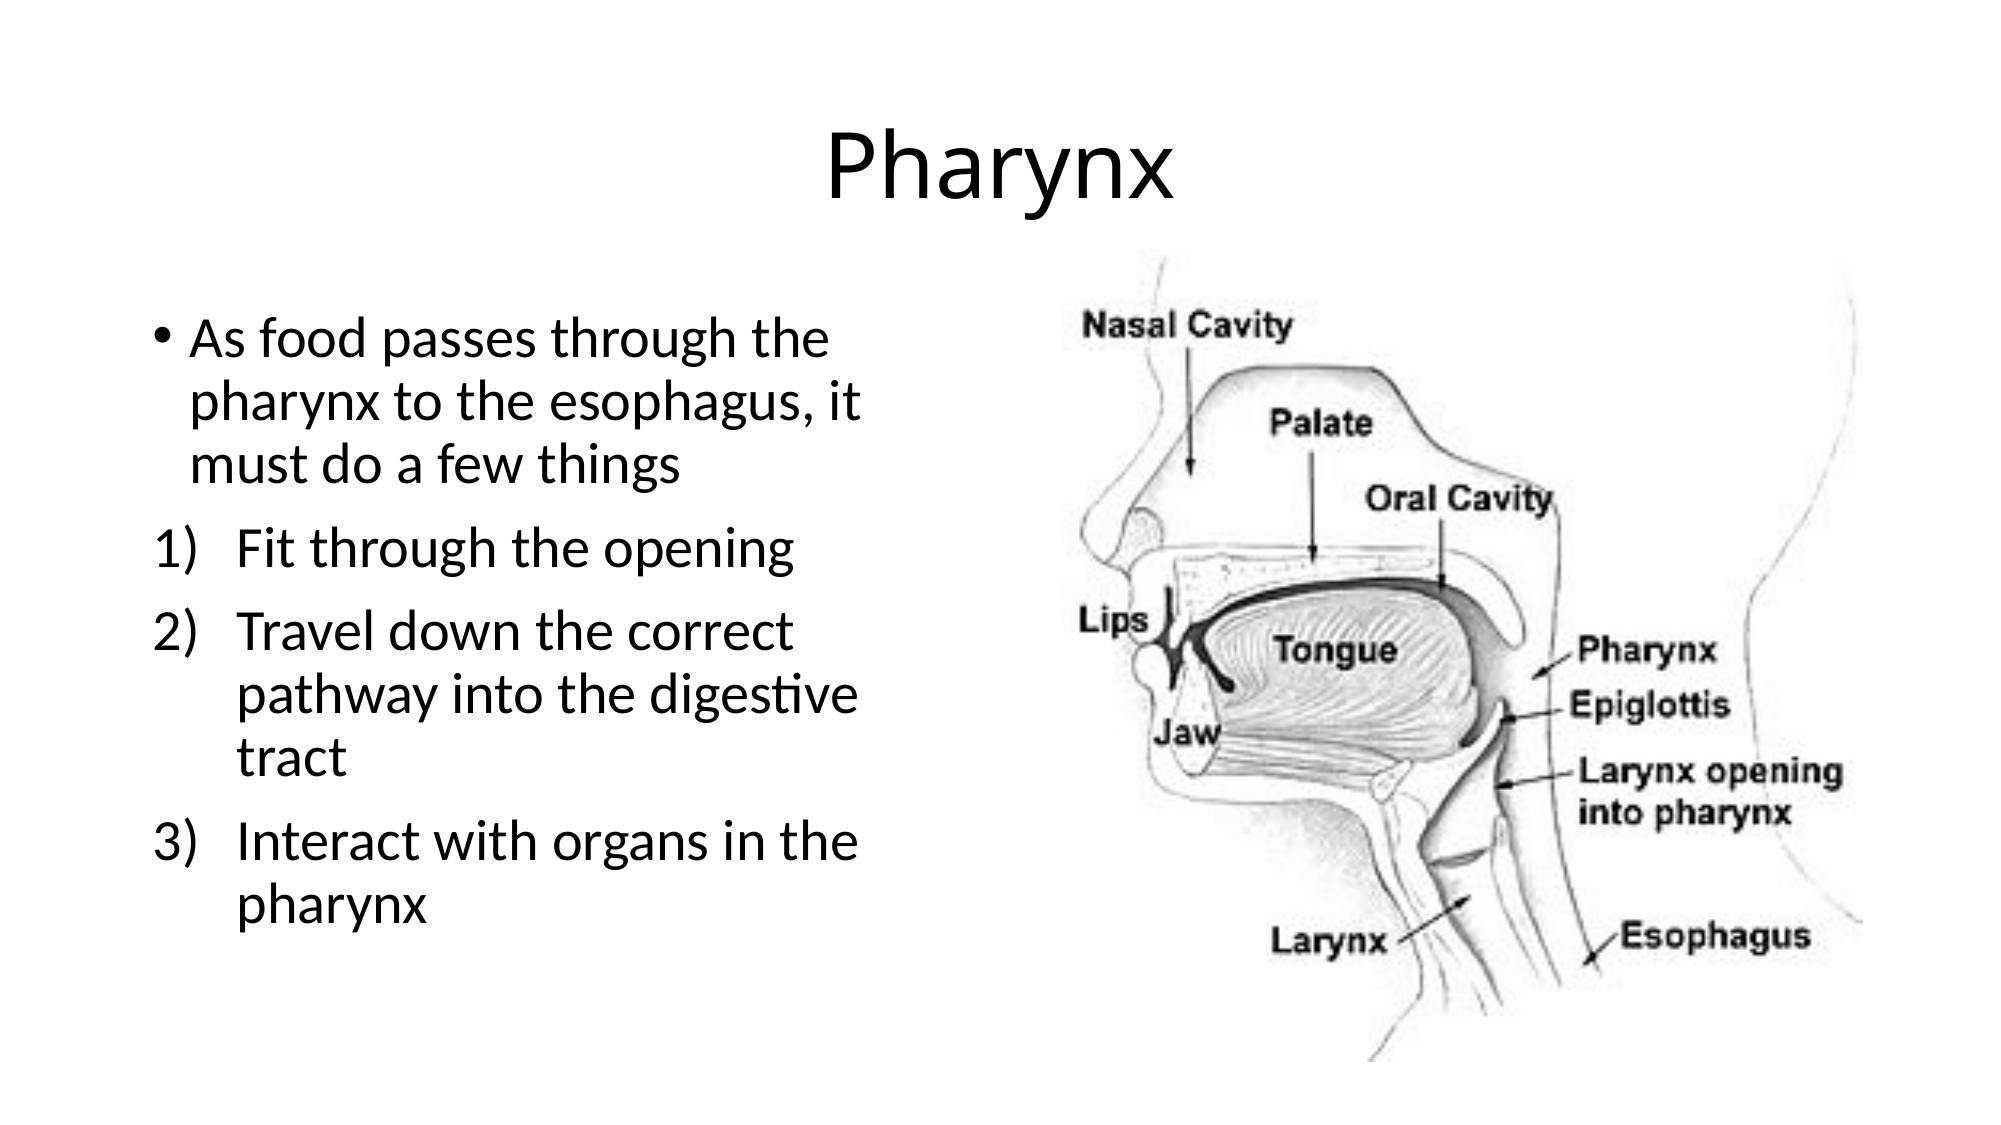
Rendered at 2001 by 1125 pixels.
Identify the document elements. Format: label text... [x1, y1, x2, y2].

picture [1062, 249, 1863, 1062]
title Pharynx [137, 59, 1863, 278]
list As food passes through the pharynx to the esophagus, it must do a few things Fit through the opening Travel down the correct pathway into the digestive tract Interact with organs in the pharynx [137, 299, 988, 1014]
